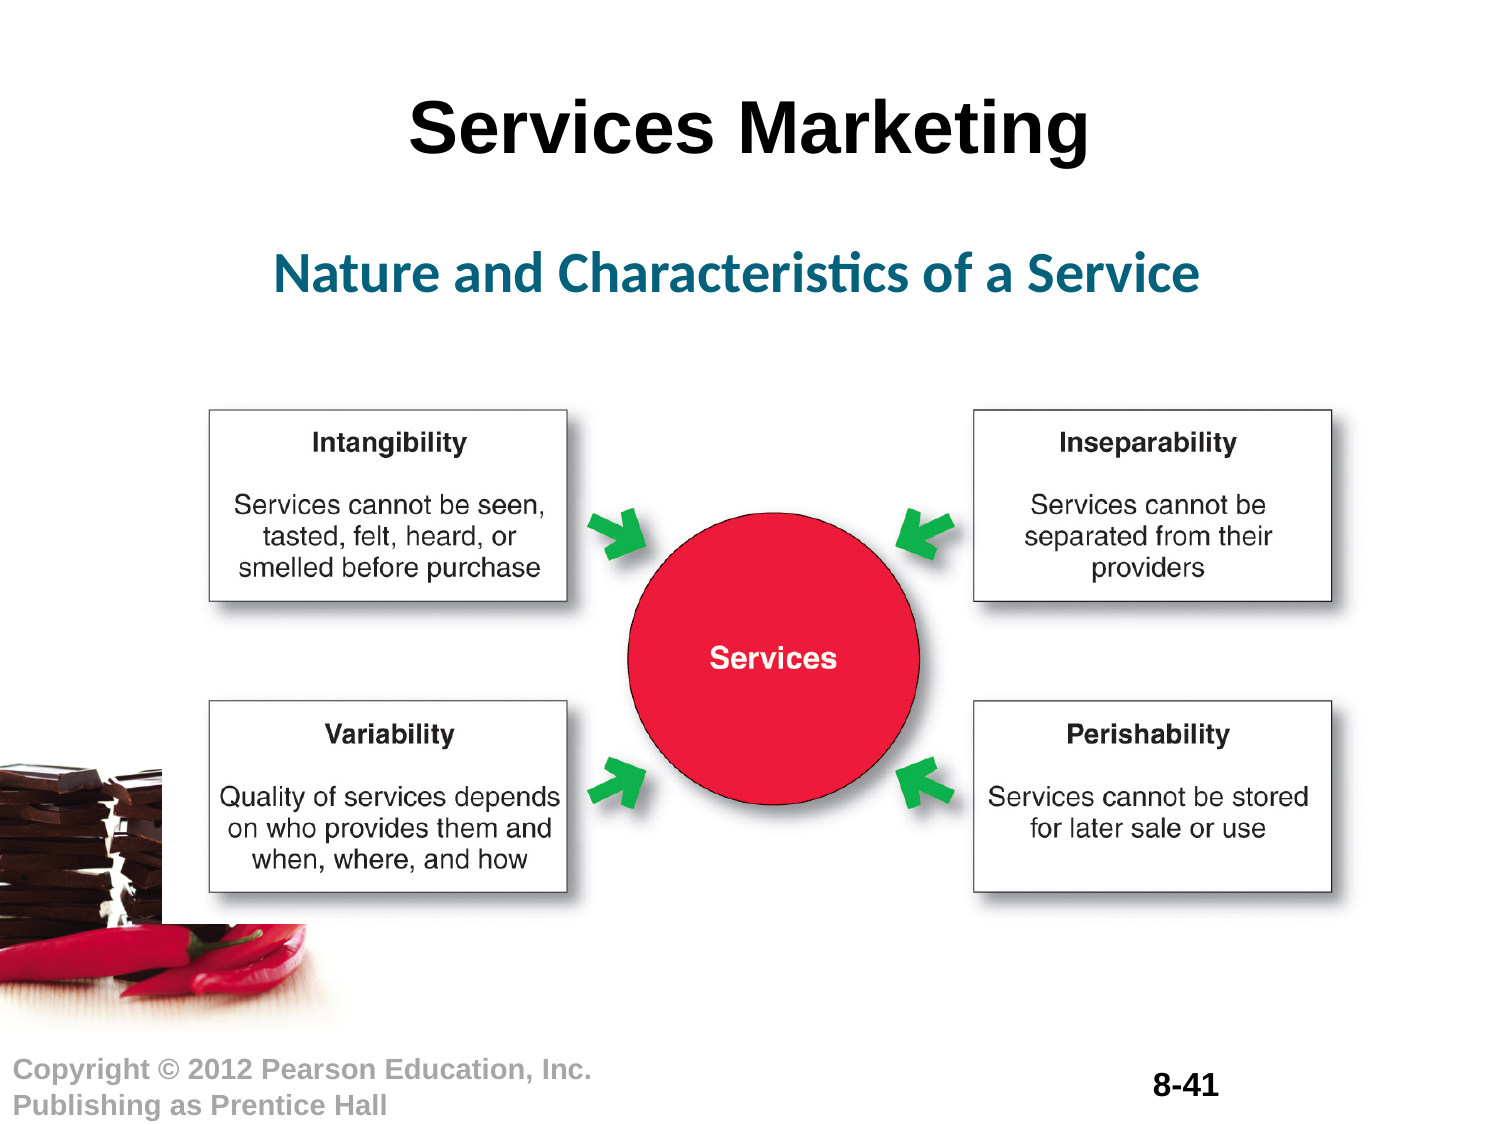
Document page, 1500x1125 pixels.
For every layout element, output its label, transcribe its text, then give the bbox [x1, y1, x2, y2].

picture [0, 399, 1363, 1038]
title Services Marketing [112, 37, 1388, 226]
list Nature and Characteristics of a Service [149, 237, 1326, 301]
